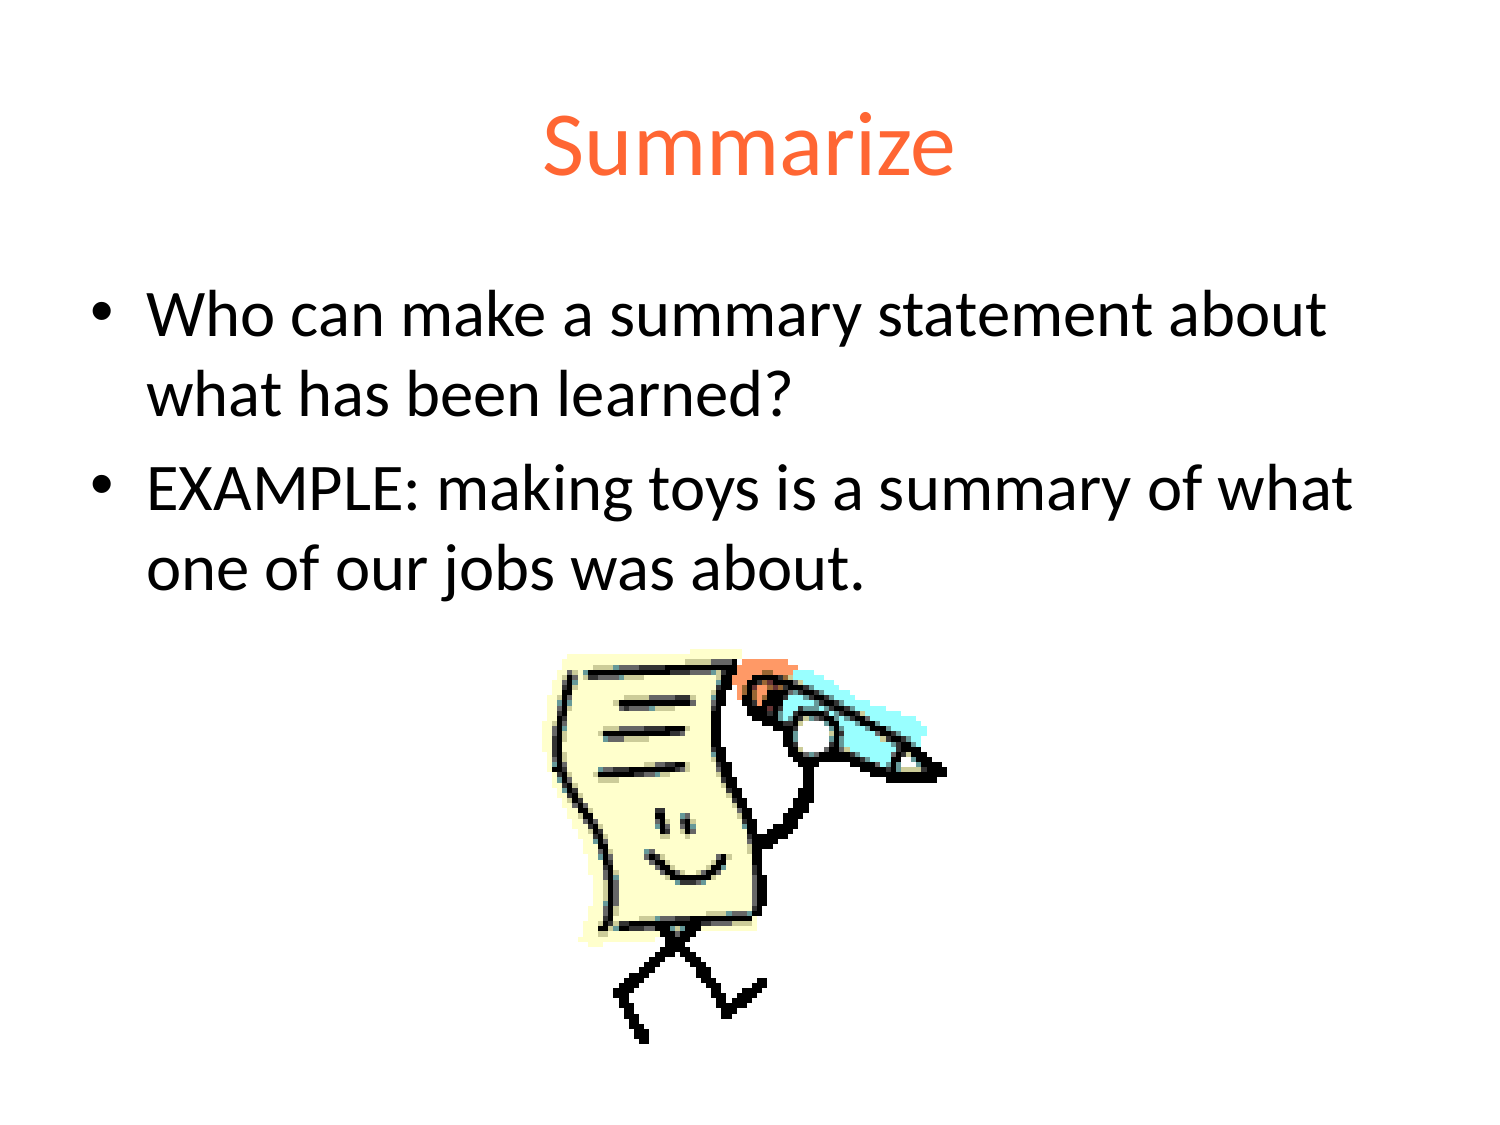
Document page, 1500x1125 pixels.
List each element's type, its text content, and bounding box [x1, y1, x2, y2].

list Who can make a summary statement about what has been learned? EXAMPLE: making toys is a summary of what one of our jobs was about. [75, 262, 1425, 1005]
picture [537, 624, 963, 1051]
title Summarize [75, 45, 1425, 233]
